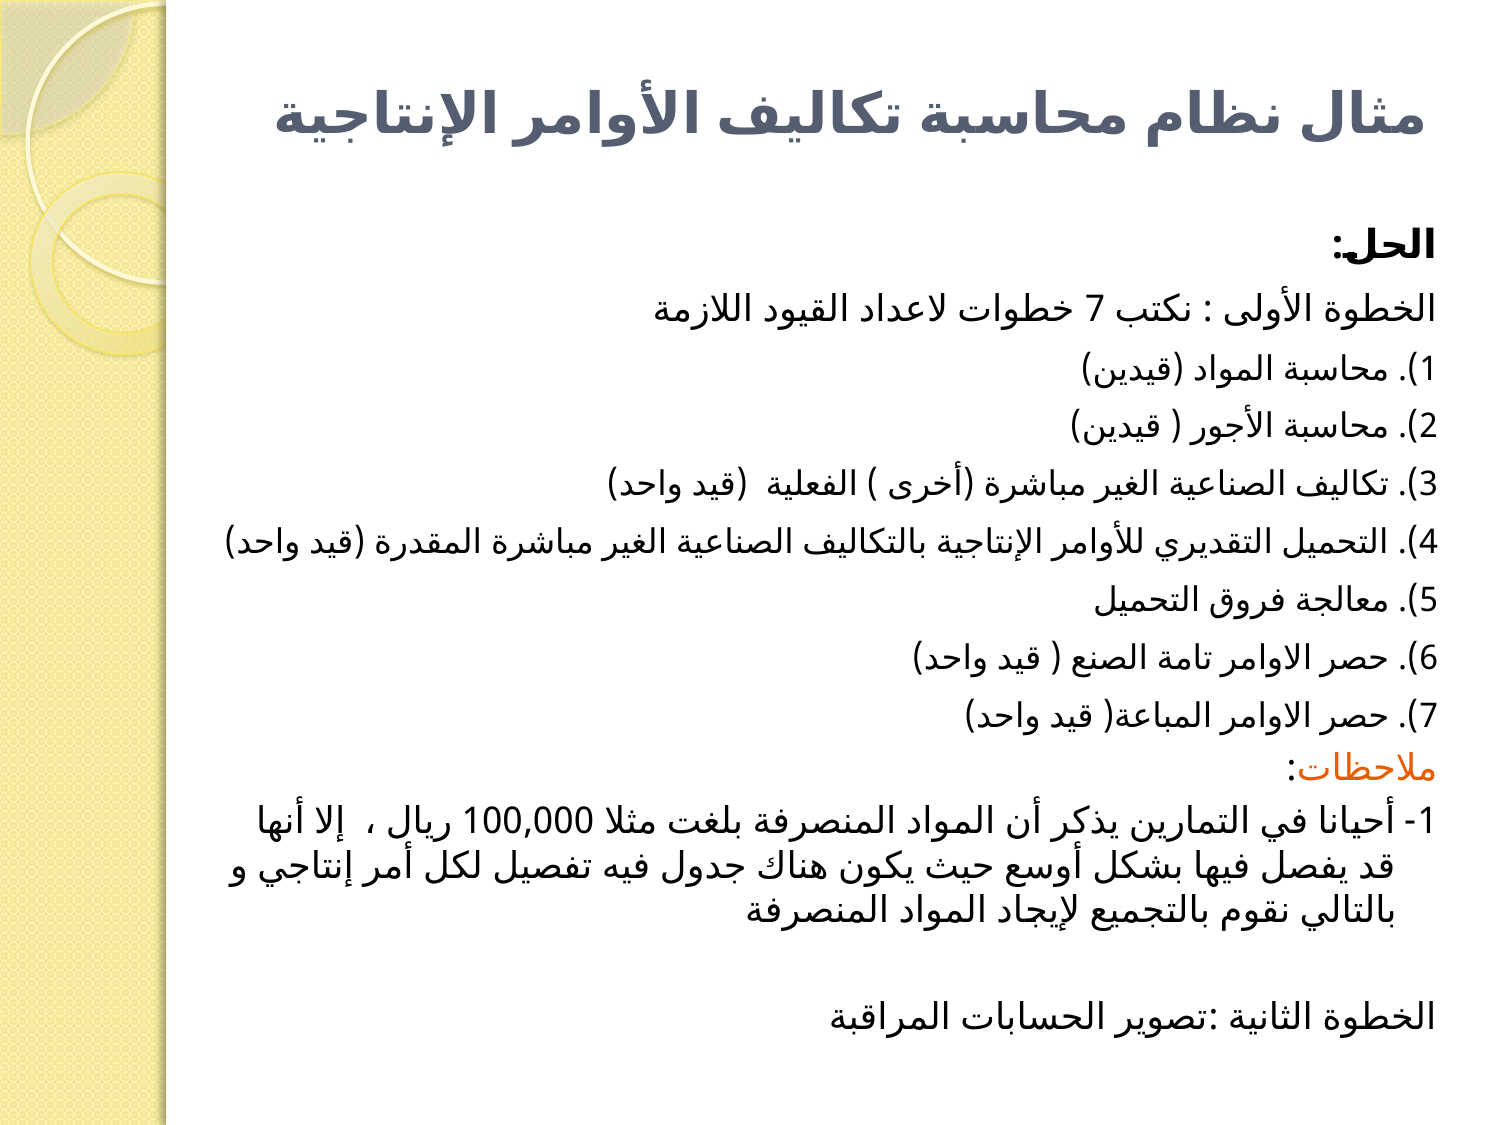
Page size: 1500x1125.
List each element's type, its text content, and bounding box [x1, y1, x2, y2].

list الحل: الخطوة الأولى : نكتب 7 خطوات لاعداد القيود اللازمة 1). محاسبة المواد (قيدين) 2). محاسبة الأجور ( قيدين) 3). تكاليف الصناعية الغير مباشرة (أخرى ) الفعلية (قيد واحد) 4). التحميل التقديري للأوامر الإنتاجية بالتكاليف الصناعية الغير مباشرة المقدرة (قيد واحد) 5). معالجة فروق التحميل 6). حصر الاوامر تامة الصنع ( قيد واحد) 7). حصر الاوامر المباعة( قيد واحد) ملاحظات: 1- أحيانا في التمارين يذكر أن المواد المنصرفة بلغت مثلا 100,000 ريال ، إلا أنها قد يفصل فيها بشكل أوسع حيث يكون هناك جدول فيه تفصيل لكل أمر إنتاجي و بالتالي نقوم بالتجميع لإيجاد المواد المنصرفة الخطوة الثانية :تصوير الحسابات المراقبة [199, 210, 1465, 1064]
title مثال نظام محاسبة تكاليف الأوامر الإنتاجية [235, 45, 1466, 176]
